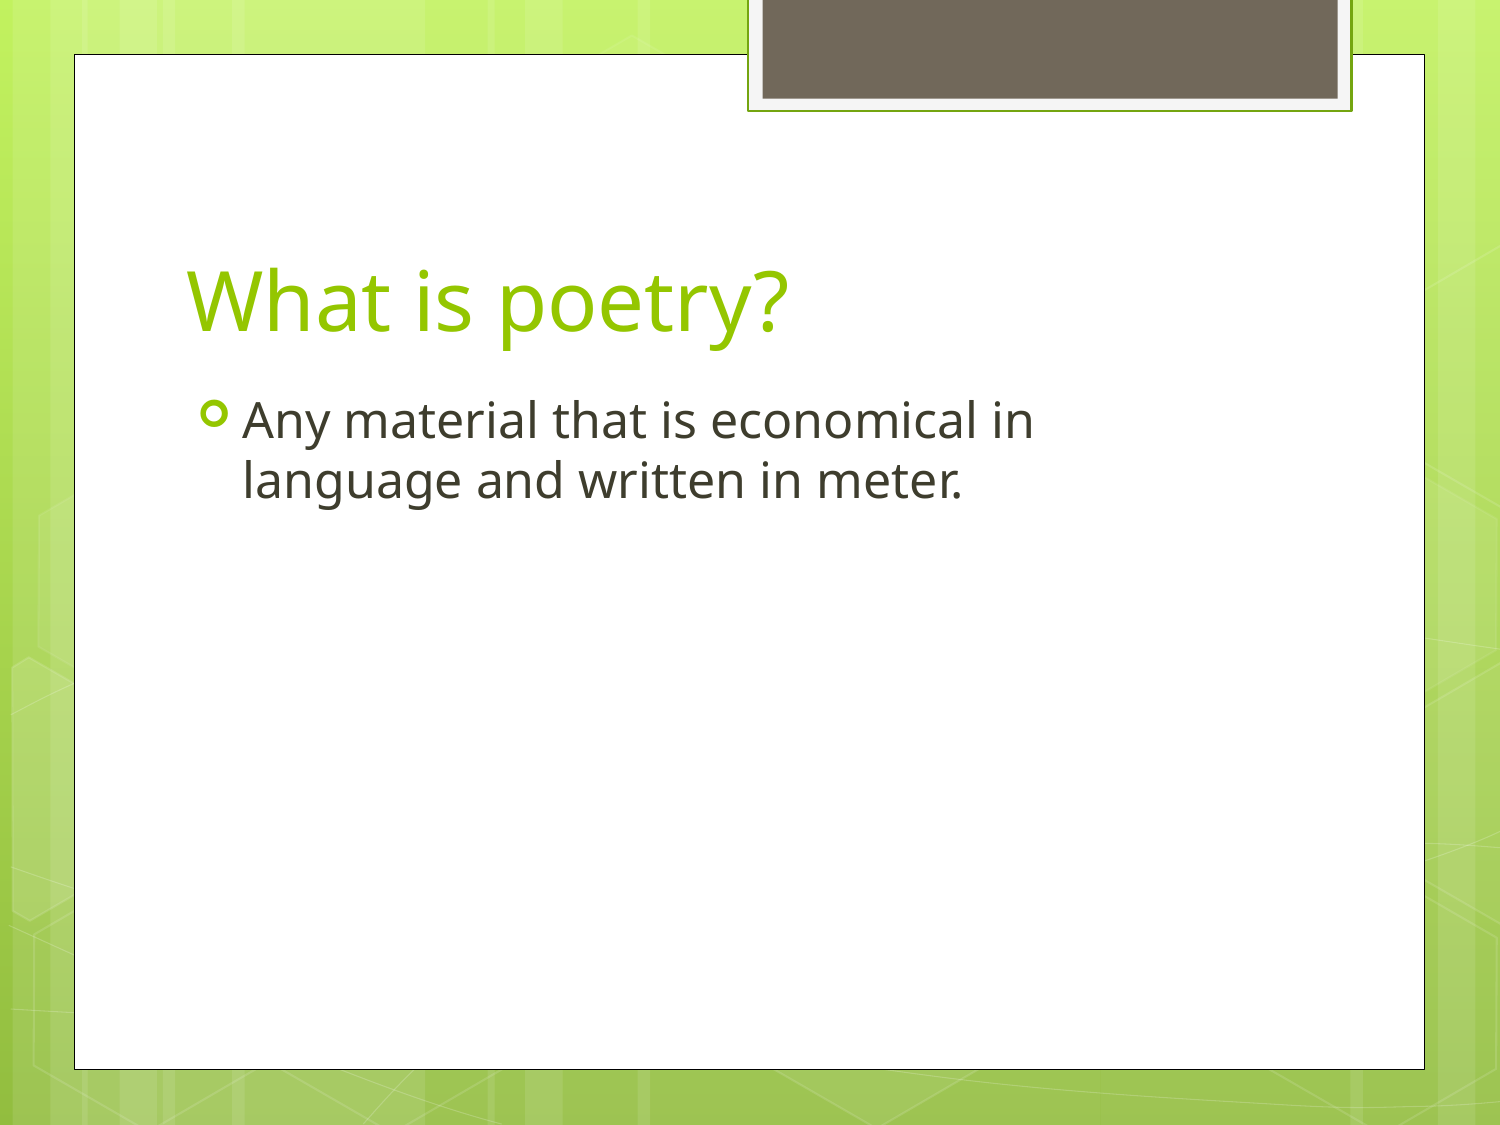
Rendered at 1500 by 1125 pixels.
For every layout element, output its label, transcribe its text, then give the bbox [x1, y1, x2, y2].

list Any material that is economical in language and written in meter. [171, 381, 1283, 957]
title What is poetry? [171, 168, 1324, 357]
